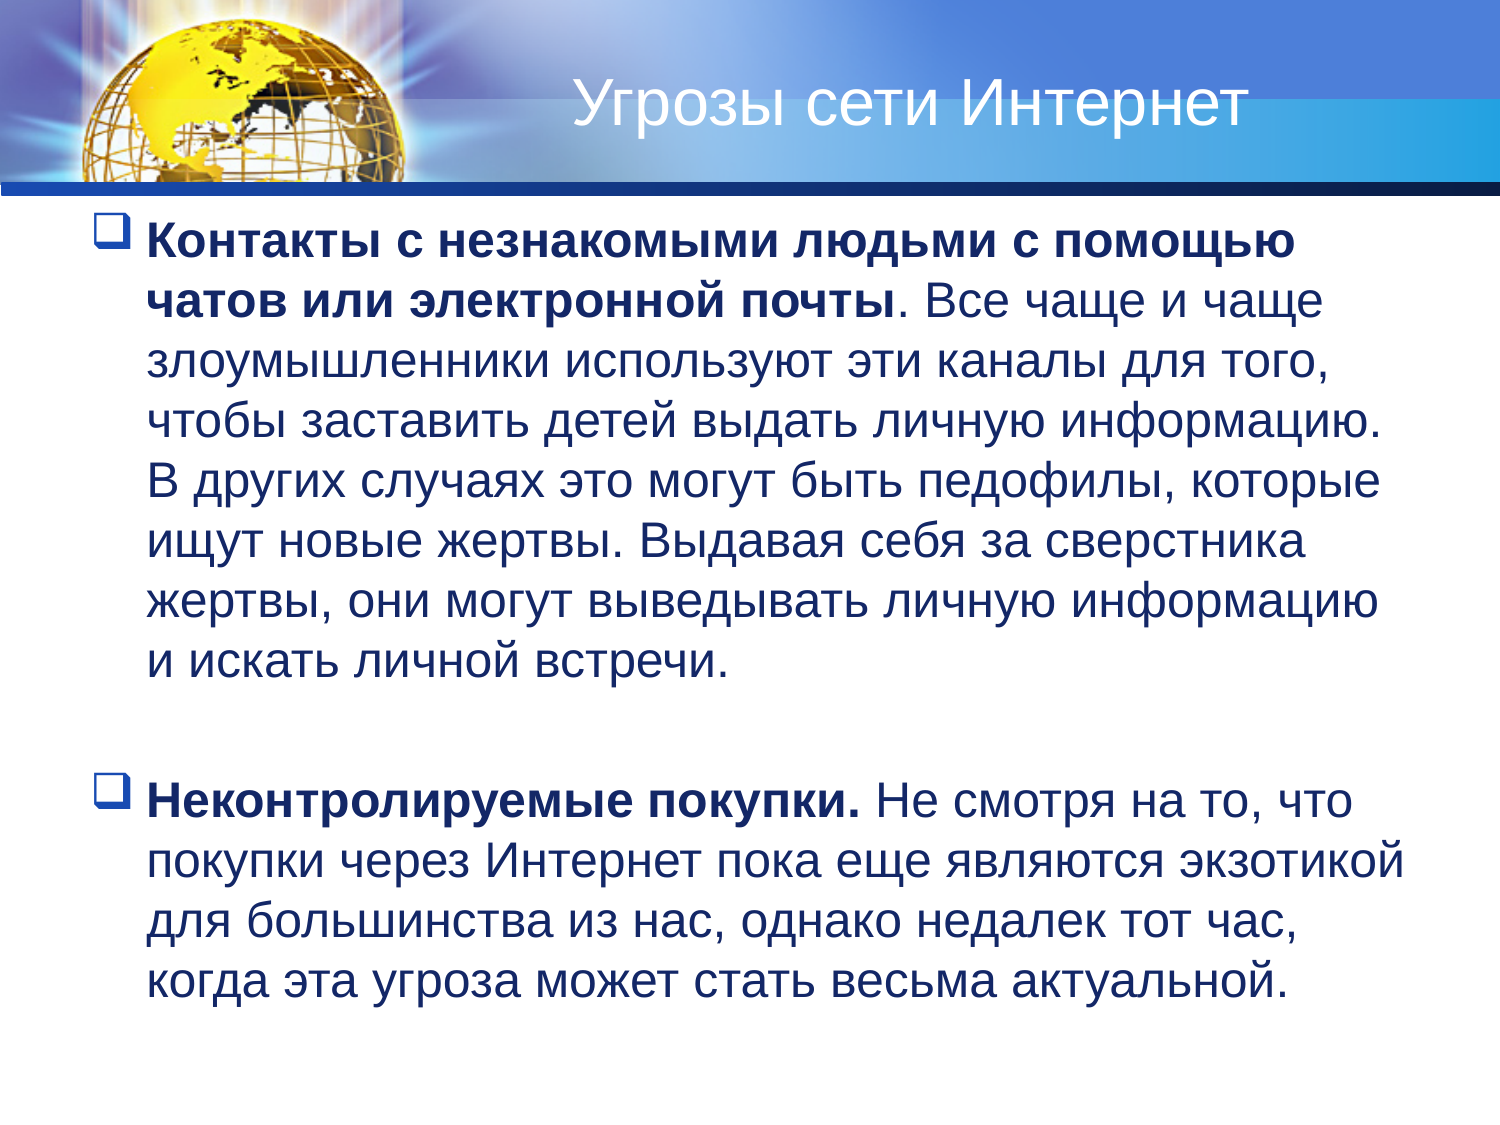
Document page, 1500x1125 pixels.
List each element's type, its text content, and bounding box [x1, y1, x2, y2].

title Угрозы сети Интернет [398, 58, 1424, 139]
text_box [298, 99, 412, 183]
picture [0, 0, 1500, 185]
list Контакты с незнакомыми людьми с помощью чатов или электронной почты. Все чаще и чаще злоумышленники используют эти каналы для того, чтобы заставить детей выдать личную информацию. В других случаях это могут быть педофилы, которые ищут новые жертвы. Выдавая себя за сверстника жертвы, они могут выведывать личную информацию и искать личной встречи. Неконтролируемые покупки. Не смотря на то, что покупки через Интернет пока еще являются экзотикой для большинства из нас, однако недалек тот час, когда эта угроза может стать весьма актуальной. [74, 199, 1426, 1038]
